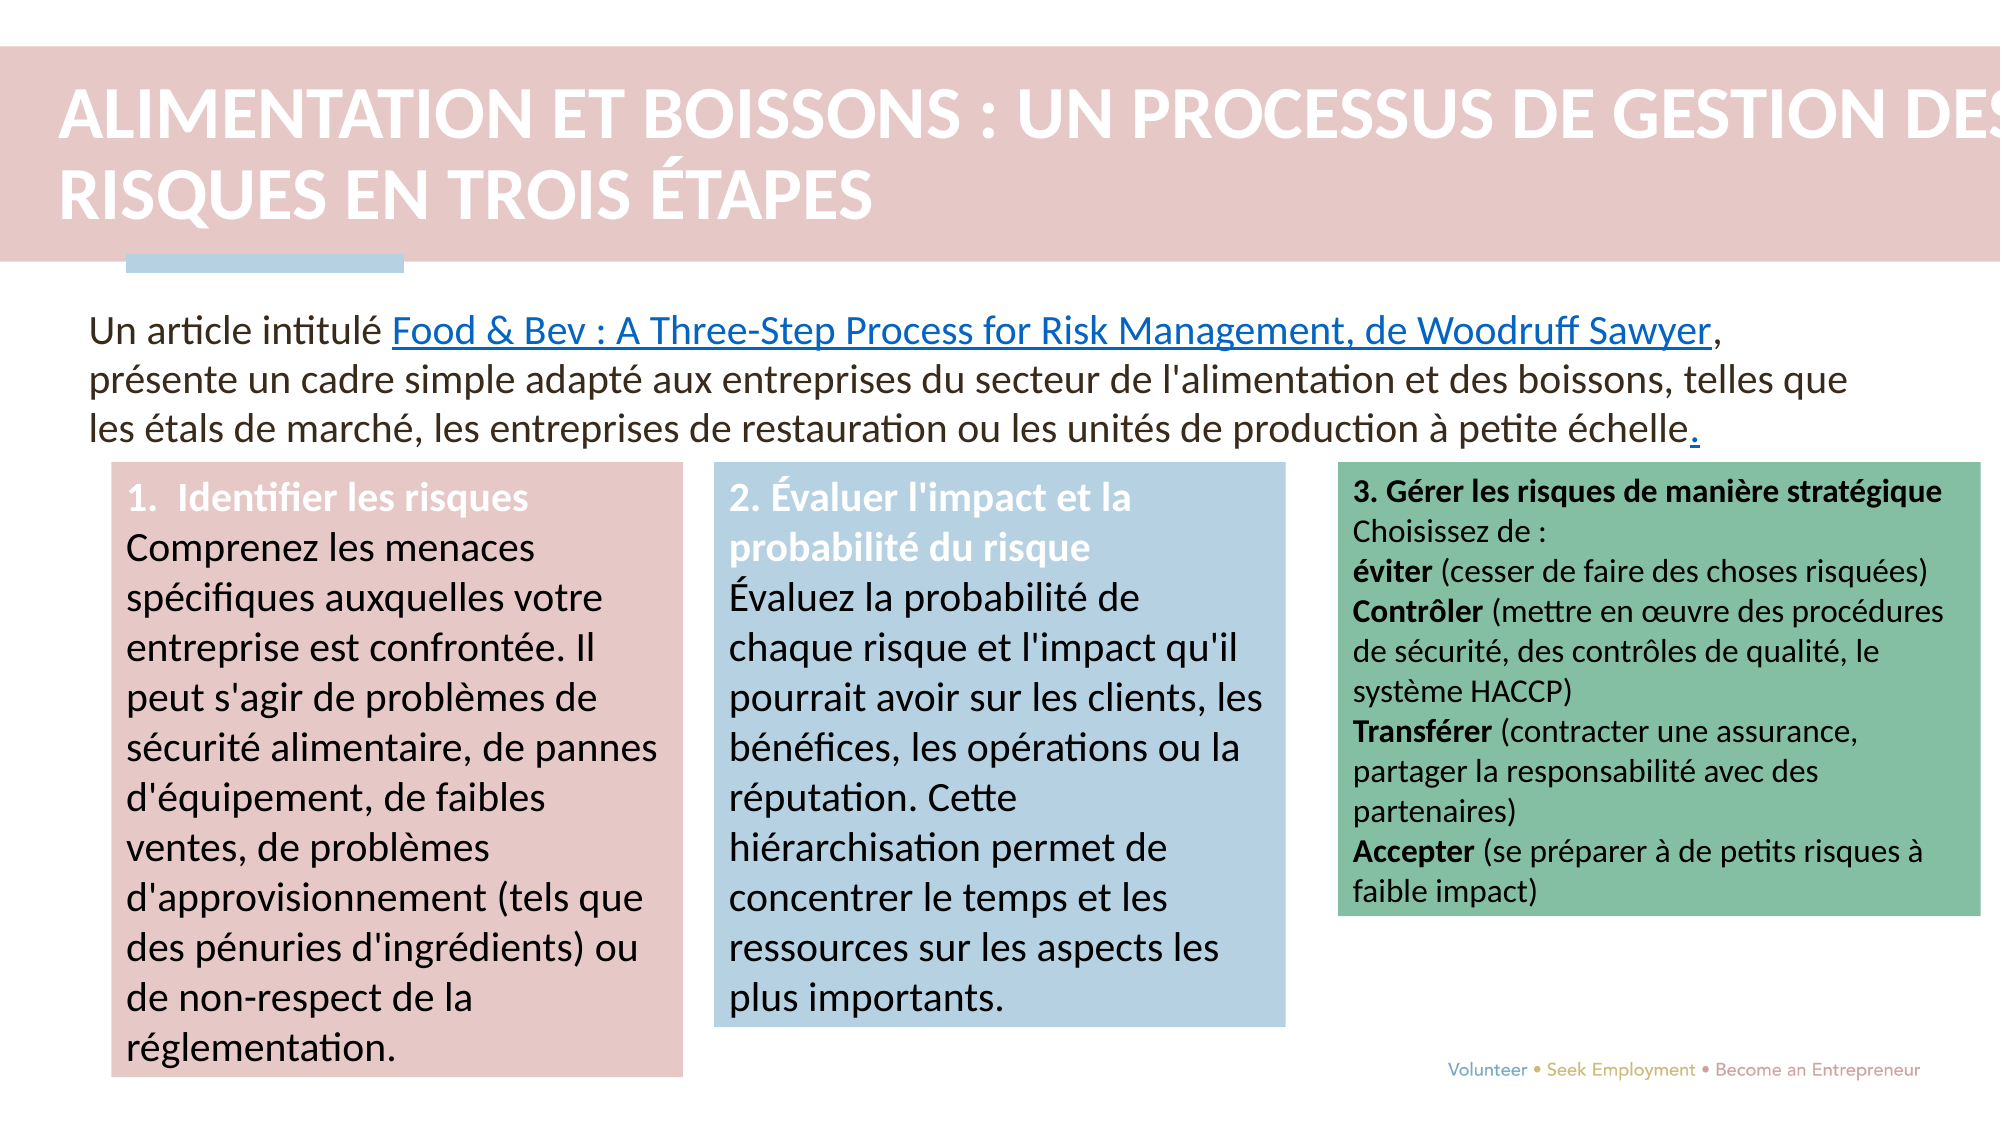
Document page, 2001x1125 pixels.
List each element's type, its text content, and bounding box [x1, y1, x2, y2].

text_box 2. Évaluer l'impact et la probabilité du risque Évaluez la probabilité de chaque risque et l'impact qu'il pourrait avoir sur les clients, les bénéfices, les opérations ou la réputation. Cette hiérarchisation permet de concentrer le temps et les ressources sur les aspects les plus importants. [714, 462, 1286, 1028]
picture [1418, 1046, 1971, 1103]
list Un article intitulé Food & Bev : A Three-Step Process for Risk Management, de Woodruff Sawyer, présente un cadre simple adapté aux entreprises du secteur de l'alimentation et des boissons, telles que les étals de marché, les entreprises de restauration ou les unités de production à petite échelle. [73, 296, 1895, 1063]
list ALIMENTATION ET BOISSONS : UN PROCESSUS DE GESTION DES RISQUES EN TROIS ÉTAPES [43, 62, 2000, 247]
text_box 1. Identifier les risques Comprenez les menaces spécifiques auxquelles votre entreprise est confrontée. Il peut s'agir de problèmes de sécurité alimentaire, de pannes d'équipement, de faibles ventes, de problèmes d'approvisionnement (tels que des pénuries d'ingrédients) ou de non-respect de la réglementation. [111, 462, 683, 1078]
text_box 3. Gérer les risques de manière stratégique Choisissez de : éviter (cesser de faire des choses risquées) Contrôler (mettre en œuvre des procédures de sécurité, des contrôles de qualité, le système HACCP) Transférer (contracter une assurance, partager la responsabilité avec des partenaires) Accepter (se préparer à de petits risques à faible impact) [1338, 462, 1981, 917]
